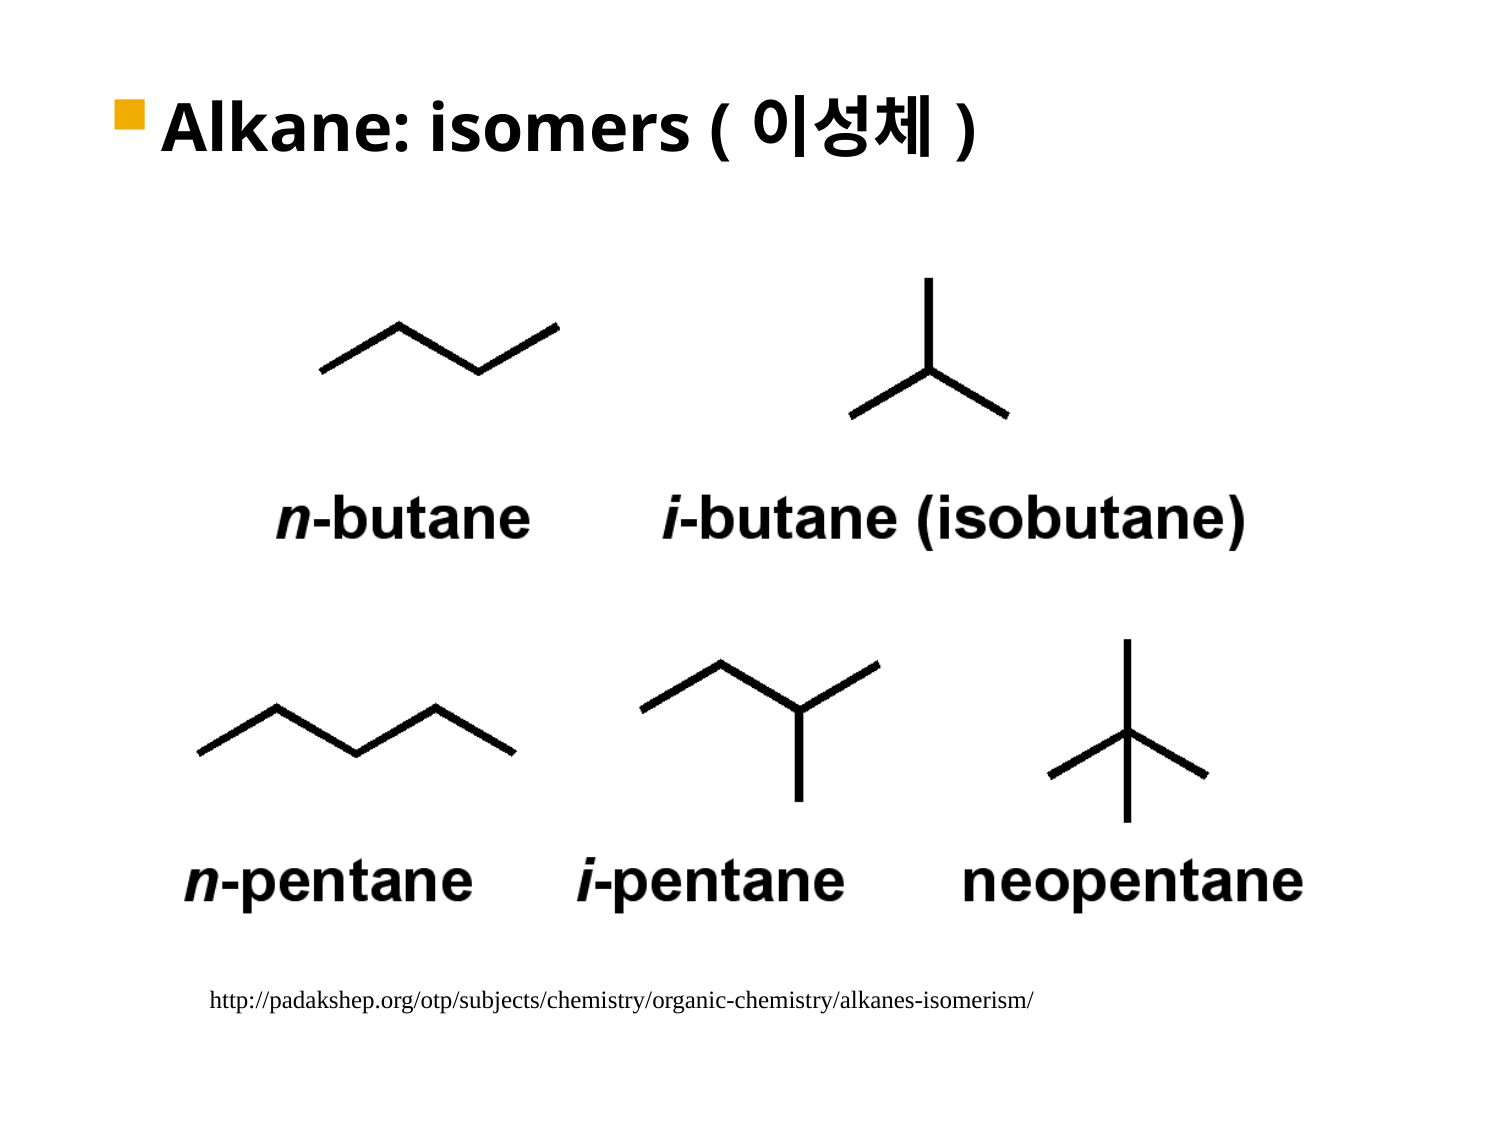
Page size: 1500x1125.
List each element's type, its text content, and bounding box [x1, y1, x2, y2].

text_box http://padakshep.org/otp/subjects/chemistry/organic-chemistry/alkanes-isomerism/ [194, 975, 1176, 1021]
text_box Alkane: isomers (이성체) [74, 66, 1425, 1071]
picture [171, 267, 1316, 927]
